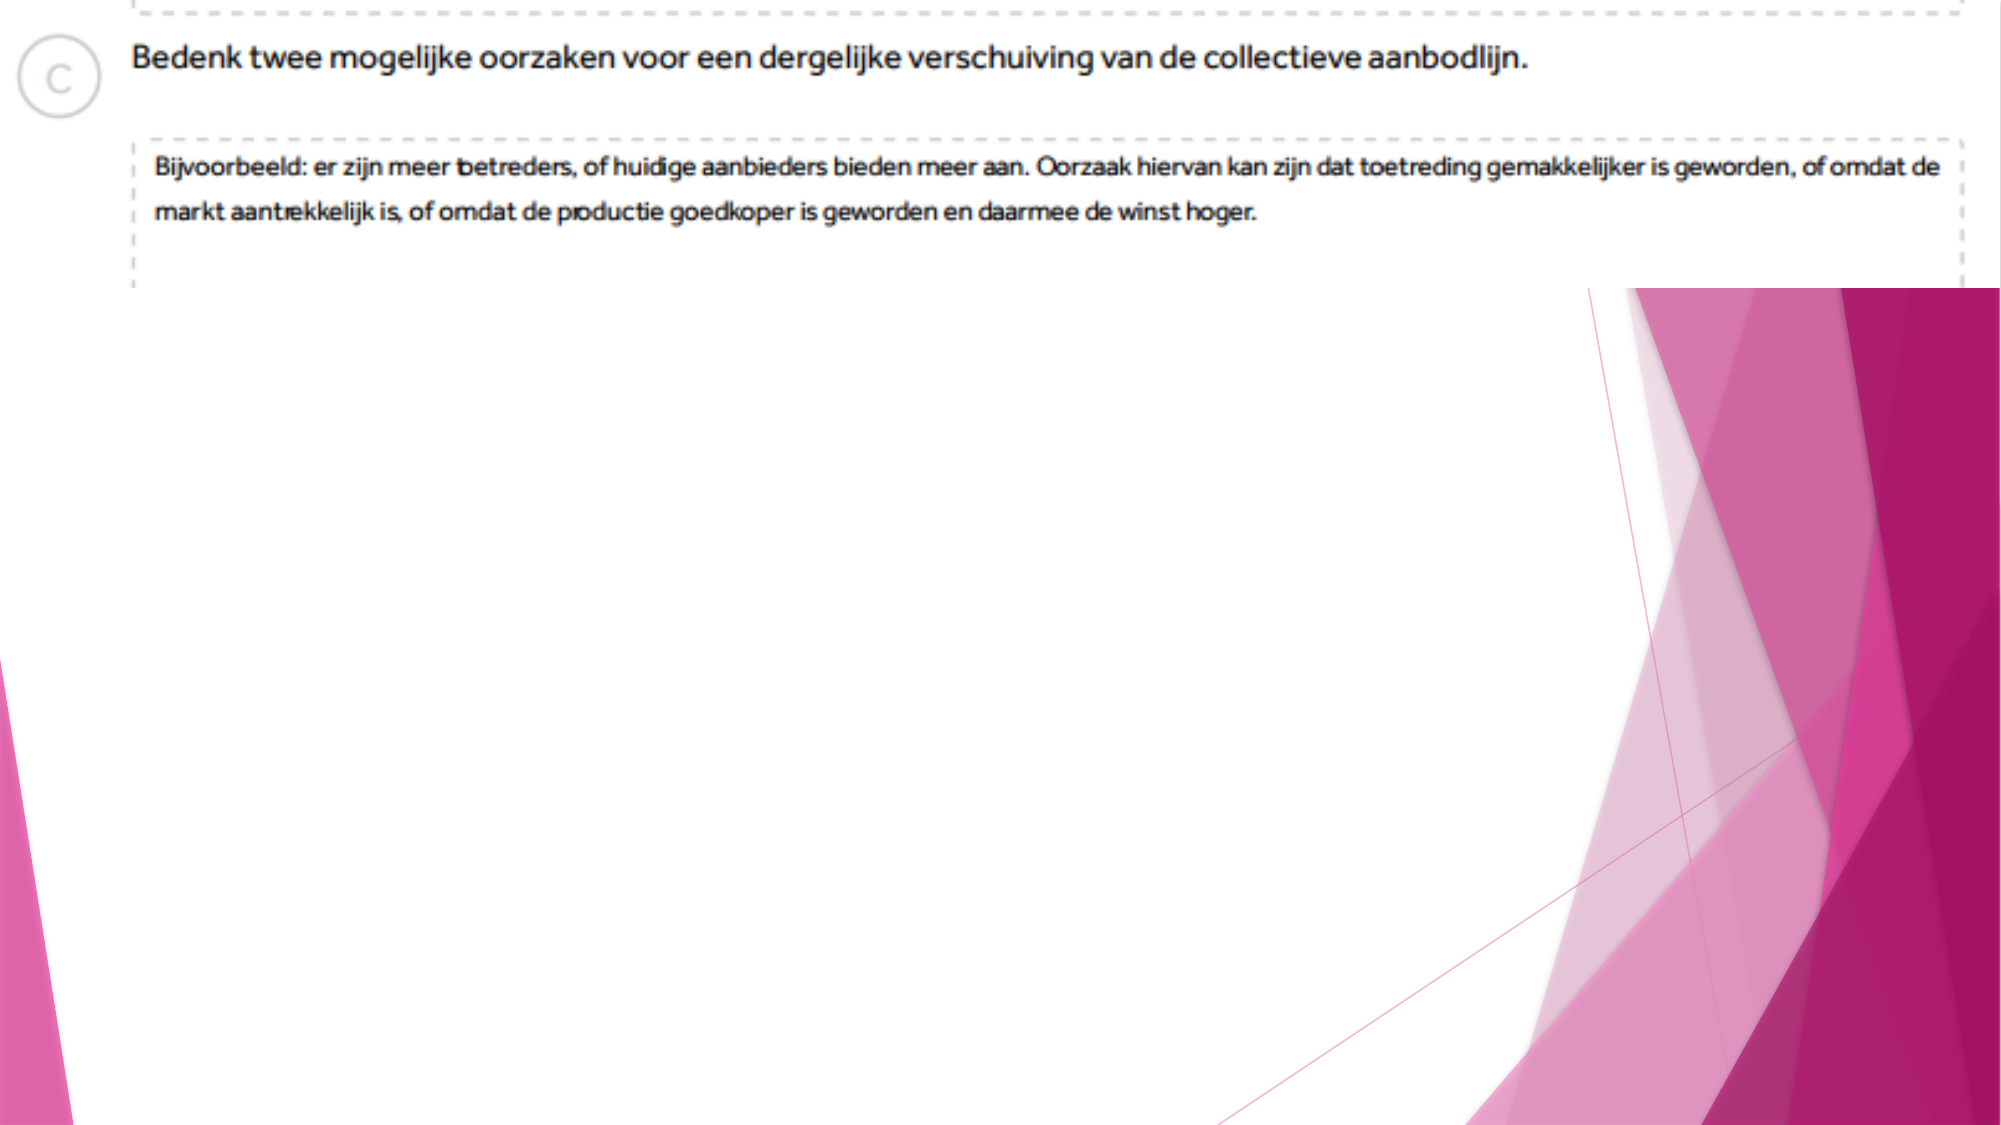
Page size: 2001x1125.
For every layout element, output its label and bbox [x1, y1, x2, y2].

picture [0, 0, 2000, 289]
